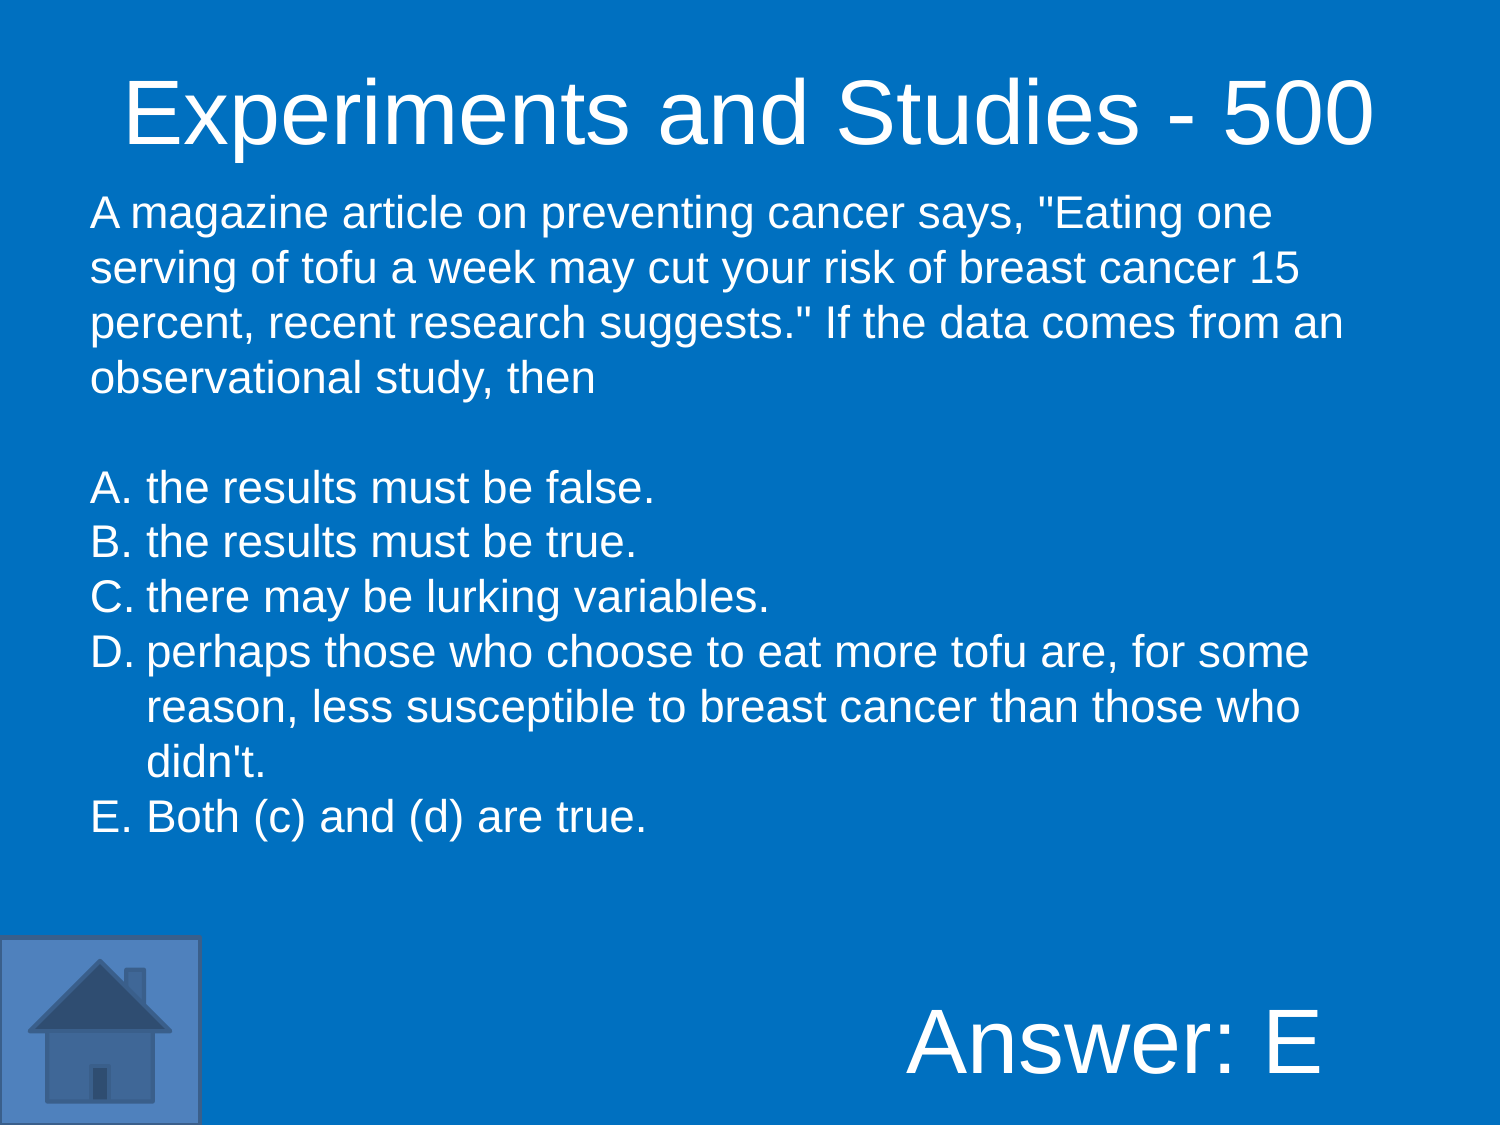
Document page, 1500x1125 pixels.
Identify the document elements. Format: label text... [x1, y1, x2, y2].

text_box A magazine article on preventing cancer says, "Eating one serving of tofu a week may cut your risk of breast cancer 15 percent, recent research suggests." If the data comes from an observational study, then the results must be false. the results must be true. there may be lurking variables. perhaps those who choose to eat more tofu are, for some reason, less susceptible to breast cancer than those who didn't. Both (c) and (d) are true. [74, 174, 1425, 850]
text_box Answer: E [891, 974, 1442, 1100]
text_box [74, 850, 1425, 1088]
text_box Experiments and Studies - 500 [74, 45, 1425, 174]
text_box [0, 935, 202, 1125]
